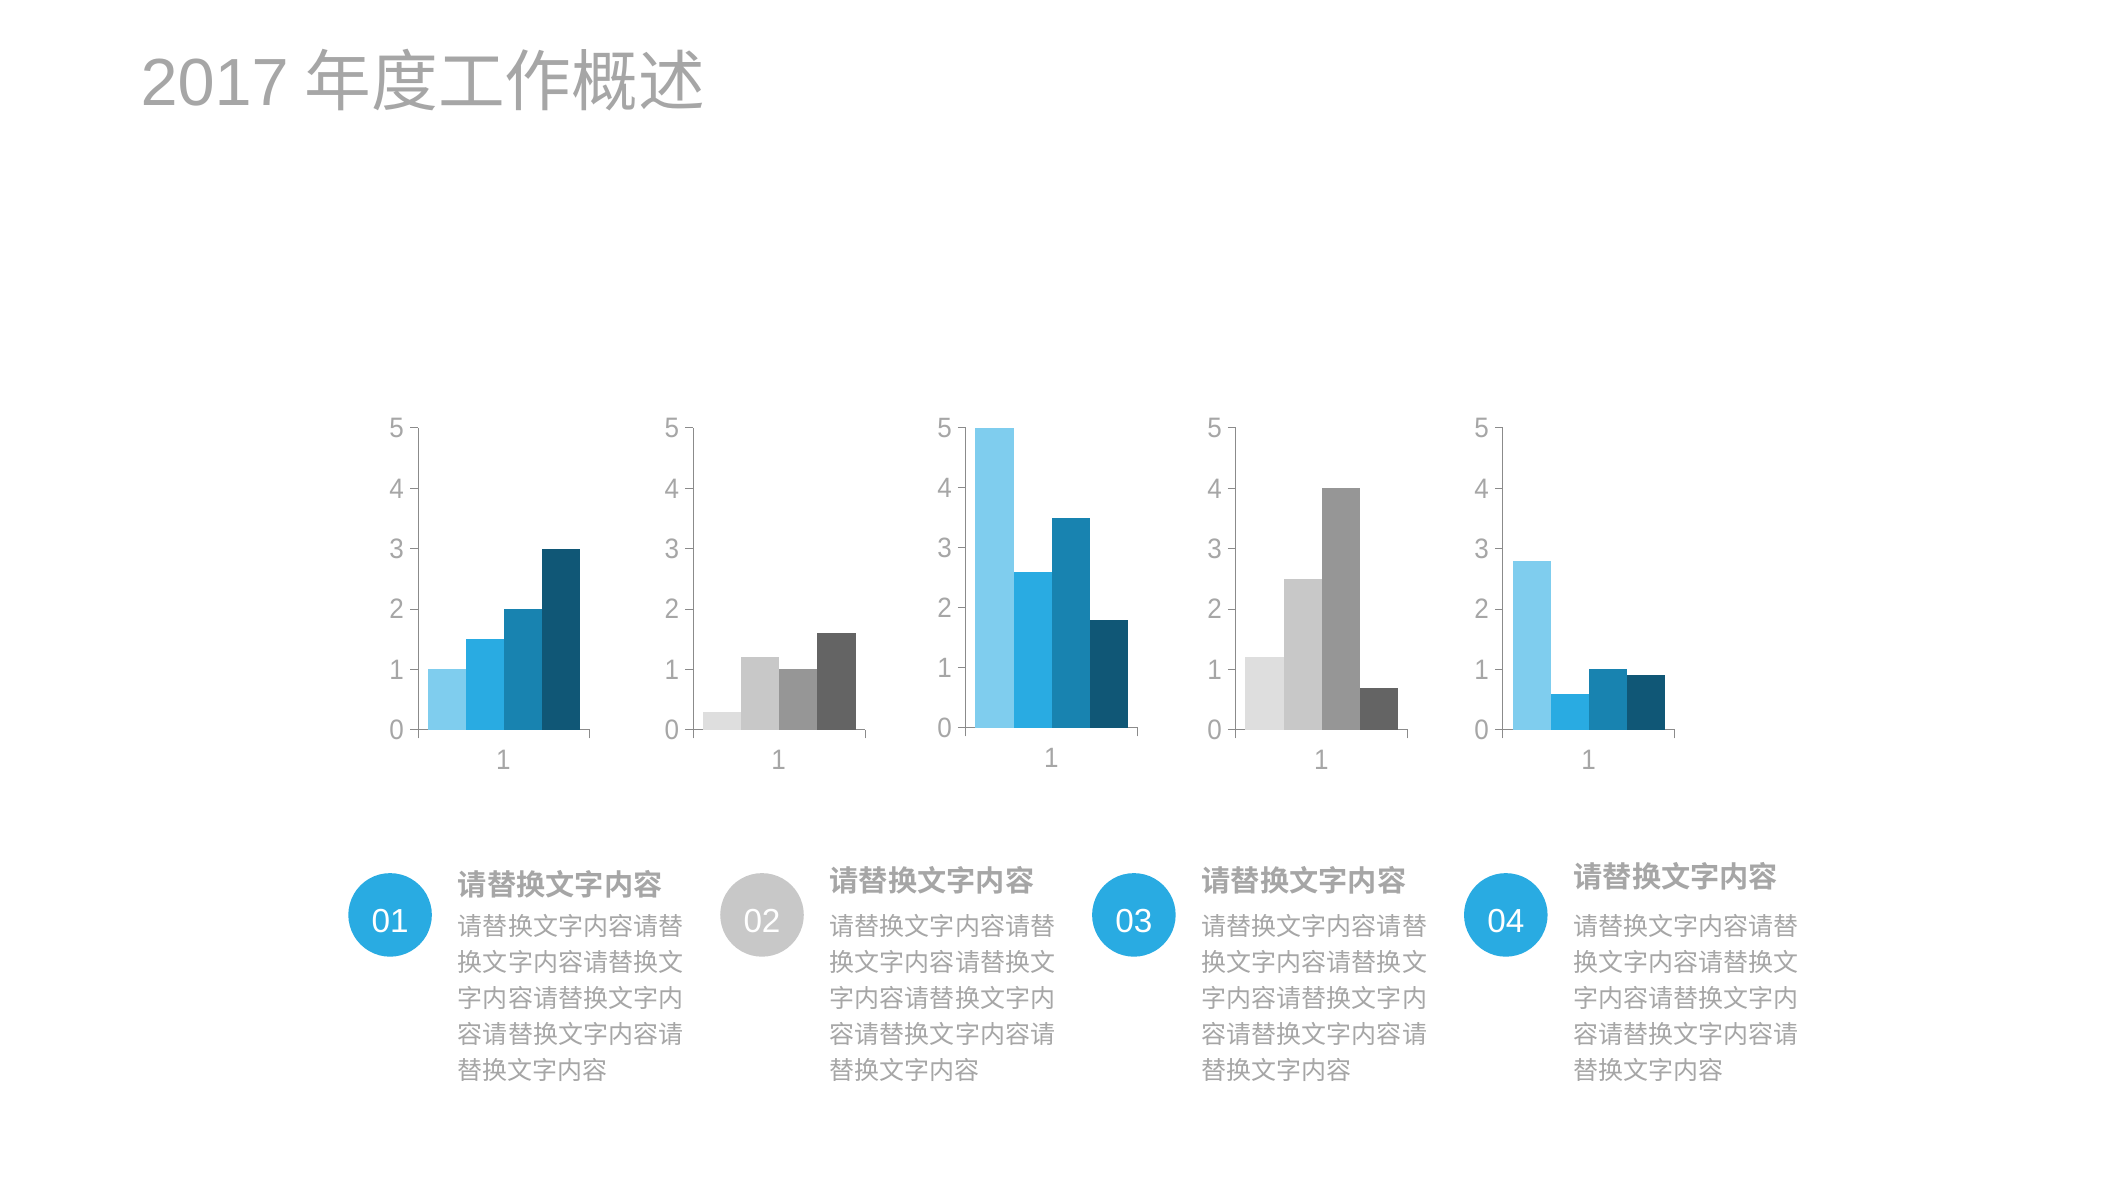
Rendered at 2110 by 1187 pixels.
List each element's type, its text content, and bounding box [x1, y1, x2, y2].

text_box 2017年度工作概述 [140, 38, 789, 119]
text_box 01 [347, 872, 433, 958]
chart [1207, 412, 1412, 776]
chart [1474, 412, 1679, 776]
text_box 请替换文字内容请替换文字内容请替换文字内容请替换文字内容请替换文字内容请替换文字内容 [1201, 904, 1428, 1085]
text_box 请替换文字内容请替换文字内容请替换文字内容请替换文字内容请替换文字内容请替换文字内容 [1573, 904, 1800, 1085]
chart [664, 412, 869, 776]
text_box 03 [1091, 872, 1177, 958]
text_box 请替换文字内容请替换文字内容请替换文字内容请替换文字内容请替换文字内容请替换文字内容 [457, 904, 684, 1085]
text_box 04 [1462, 872, 1549, 958]
text_box 02 [719, 872, 805, 958]
text_box 请替换文字内容 [1573, 851, 1800, 894]
chart [389, 412, 594, 776]
text_box 请替换文字内容 [829, 855, 1056, 897]
text_box 请替换文字内容 [1201, 855, 1428, 897]
text_box 请替换文字内容 [457, 859, 684, 902]
text_box 请替换文字内容请替换文字内容请替换文字内容请替换文字内容请替换文字内容请替换文字内容 [829, 904, 1056, 1085]
chart [937, 412, 1142, 776]
